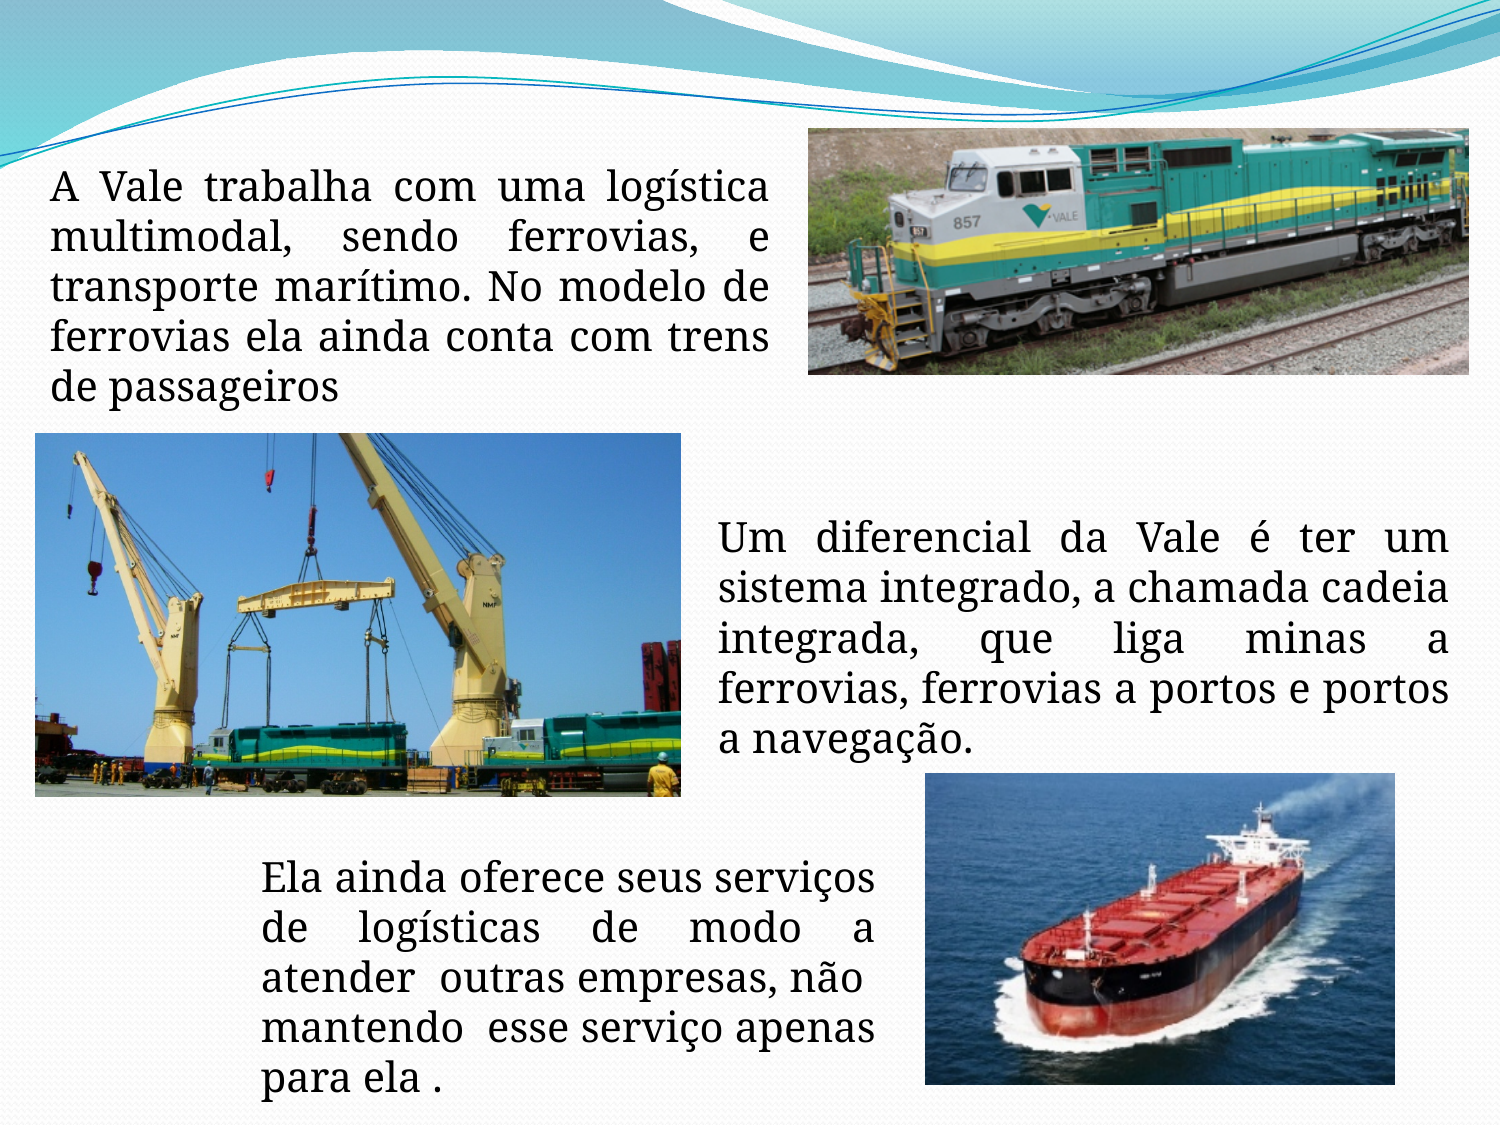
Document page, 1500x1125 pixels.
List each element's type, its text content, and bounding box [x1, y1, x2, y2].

picture [34, 433, 682, 798]
text_box Um diferencial da Vale é ter um sistema integrado, a chamada cadeia integrada, que liga minas a ferrovias, ferrovias a portos e portos a navegação. [703, 503, 1465, 769]
picture [808, 128, 1469, 376]
text_box A Vale trabalha com uma logística multimodal, sendo ferrovias, e transporte marítimo. No modelo de ferrovias ela ainda conta com trens de passageiros [35, 152, 786, 418]
picture [925, 773, 1395, 1085]
text_box Ela ainda oferece seus serviços de logísticas de modo a atender outras empresas, não mantendo esse serviço apenas para ela . [246, 843, 891, 1109]
